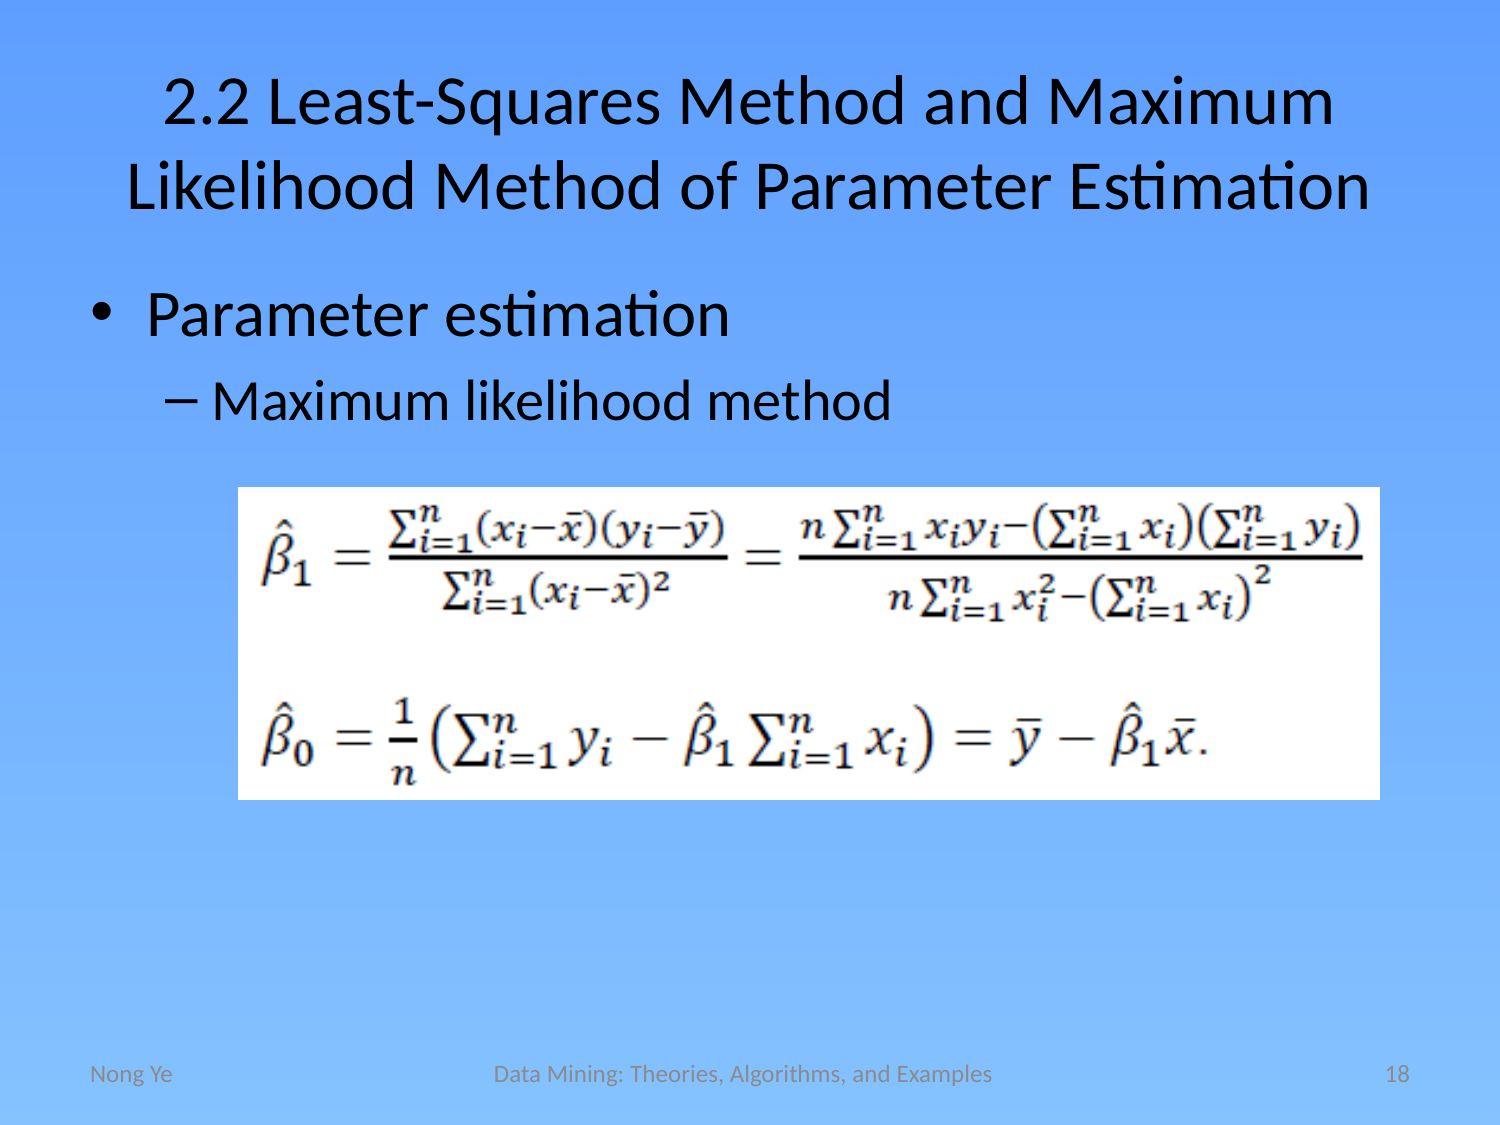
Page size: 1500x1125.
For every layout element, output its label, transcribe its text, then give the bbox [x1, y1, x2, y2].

footer Data Mining: Theories, Algorithms, and Examples [450, 1042, 1038, 1103]
slide_number Nong Ye [75, 1042, 425, 1103]
slide_number 18 [1074, 1042, 1425, 1103]
title 2.2 Least-Squares Method and Maximum Likelihood Method of Parameter Estimation [75, 45, 1425, 233]
list Parameter estimation Maximum likelihood method [75, 262, 1425, 1005]
picture [237, 487, 1380, 801]
